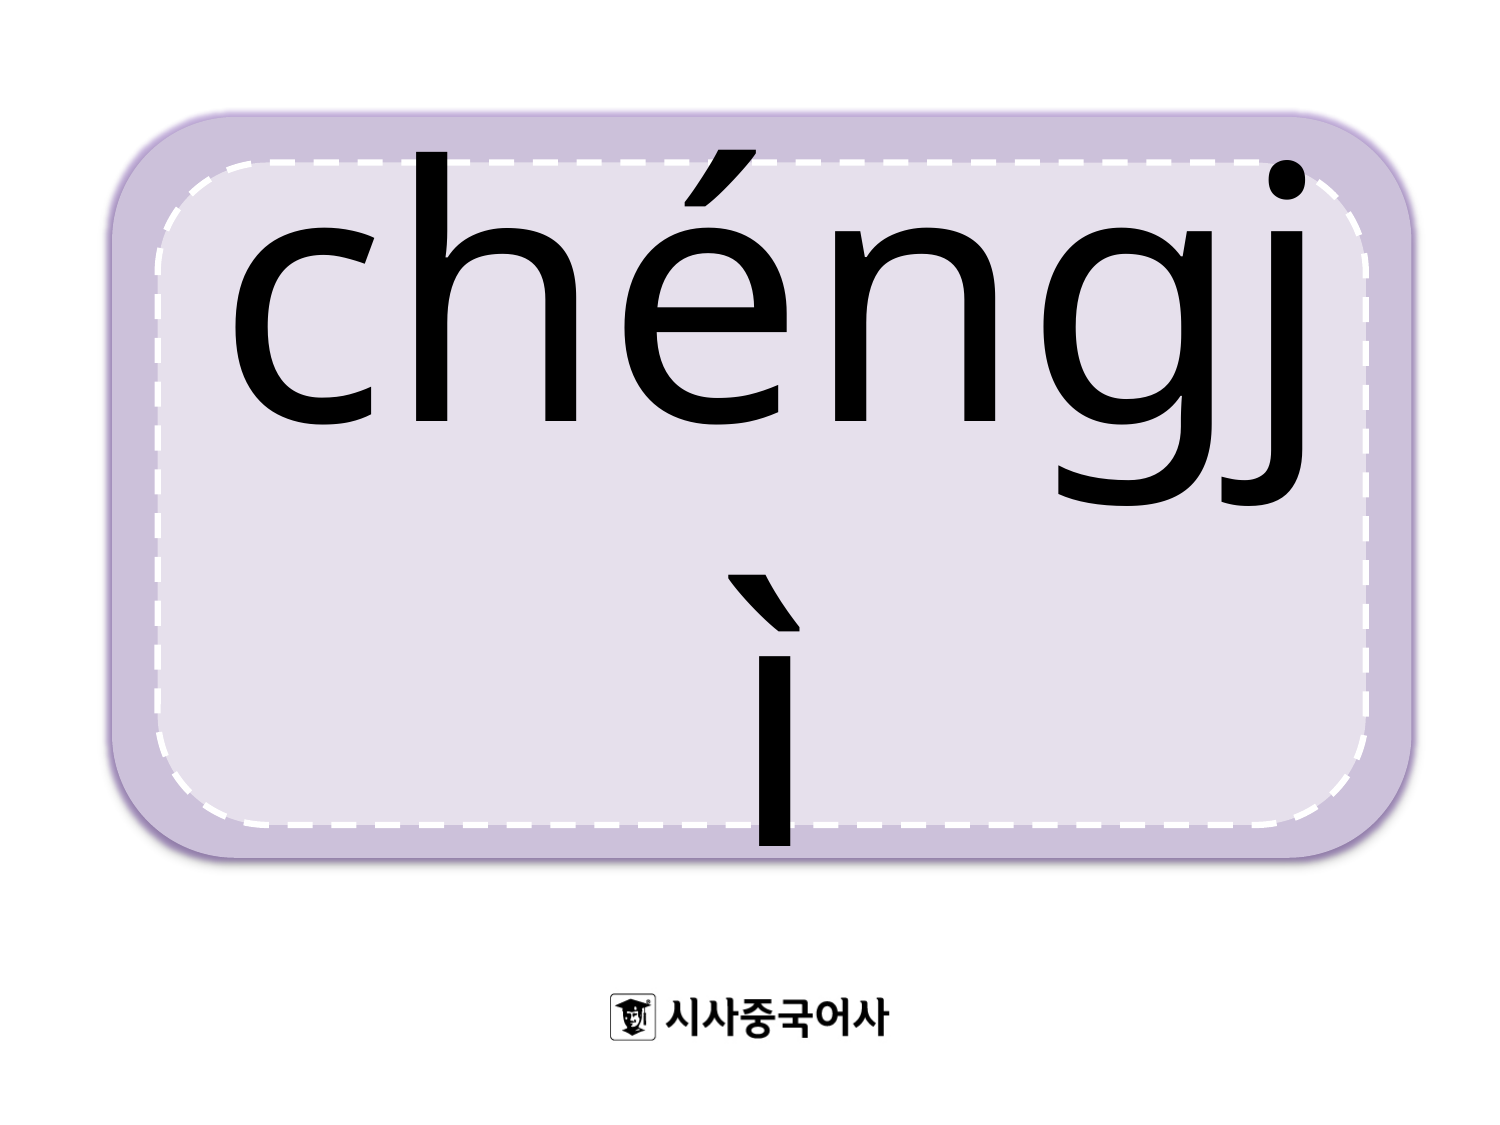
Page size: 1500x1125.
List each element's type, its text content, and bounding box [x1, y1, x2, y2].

text_box chéngjì [171, 160, 1380, 824]
picture [602, 987, 898, 1047]
